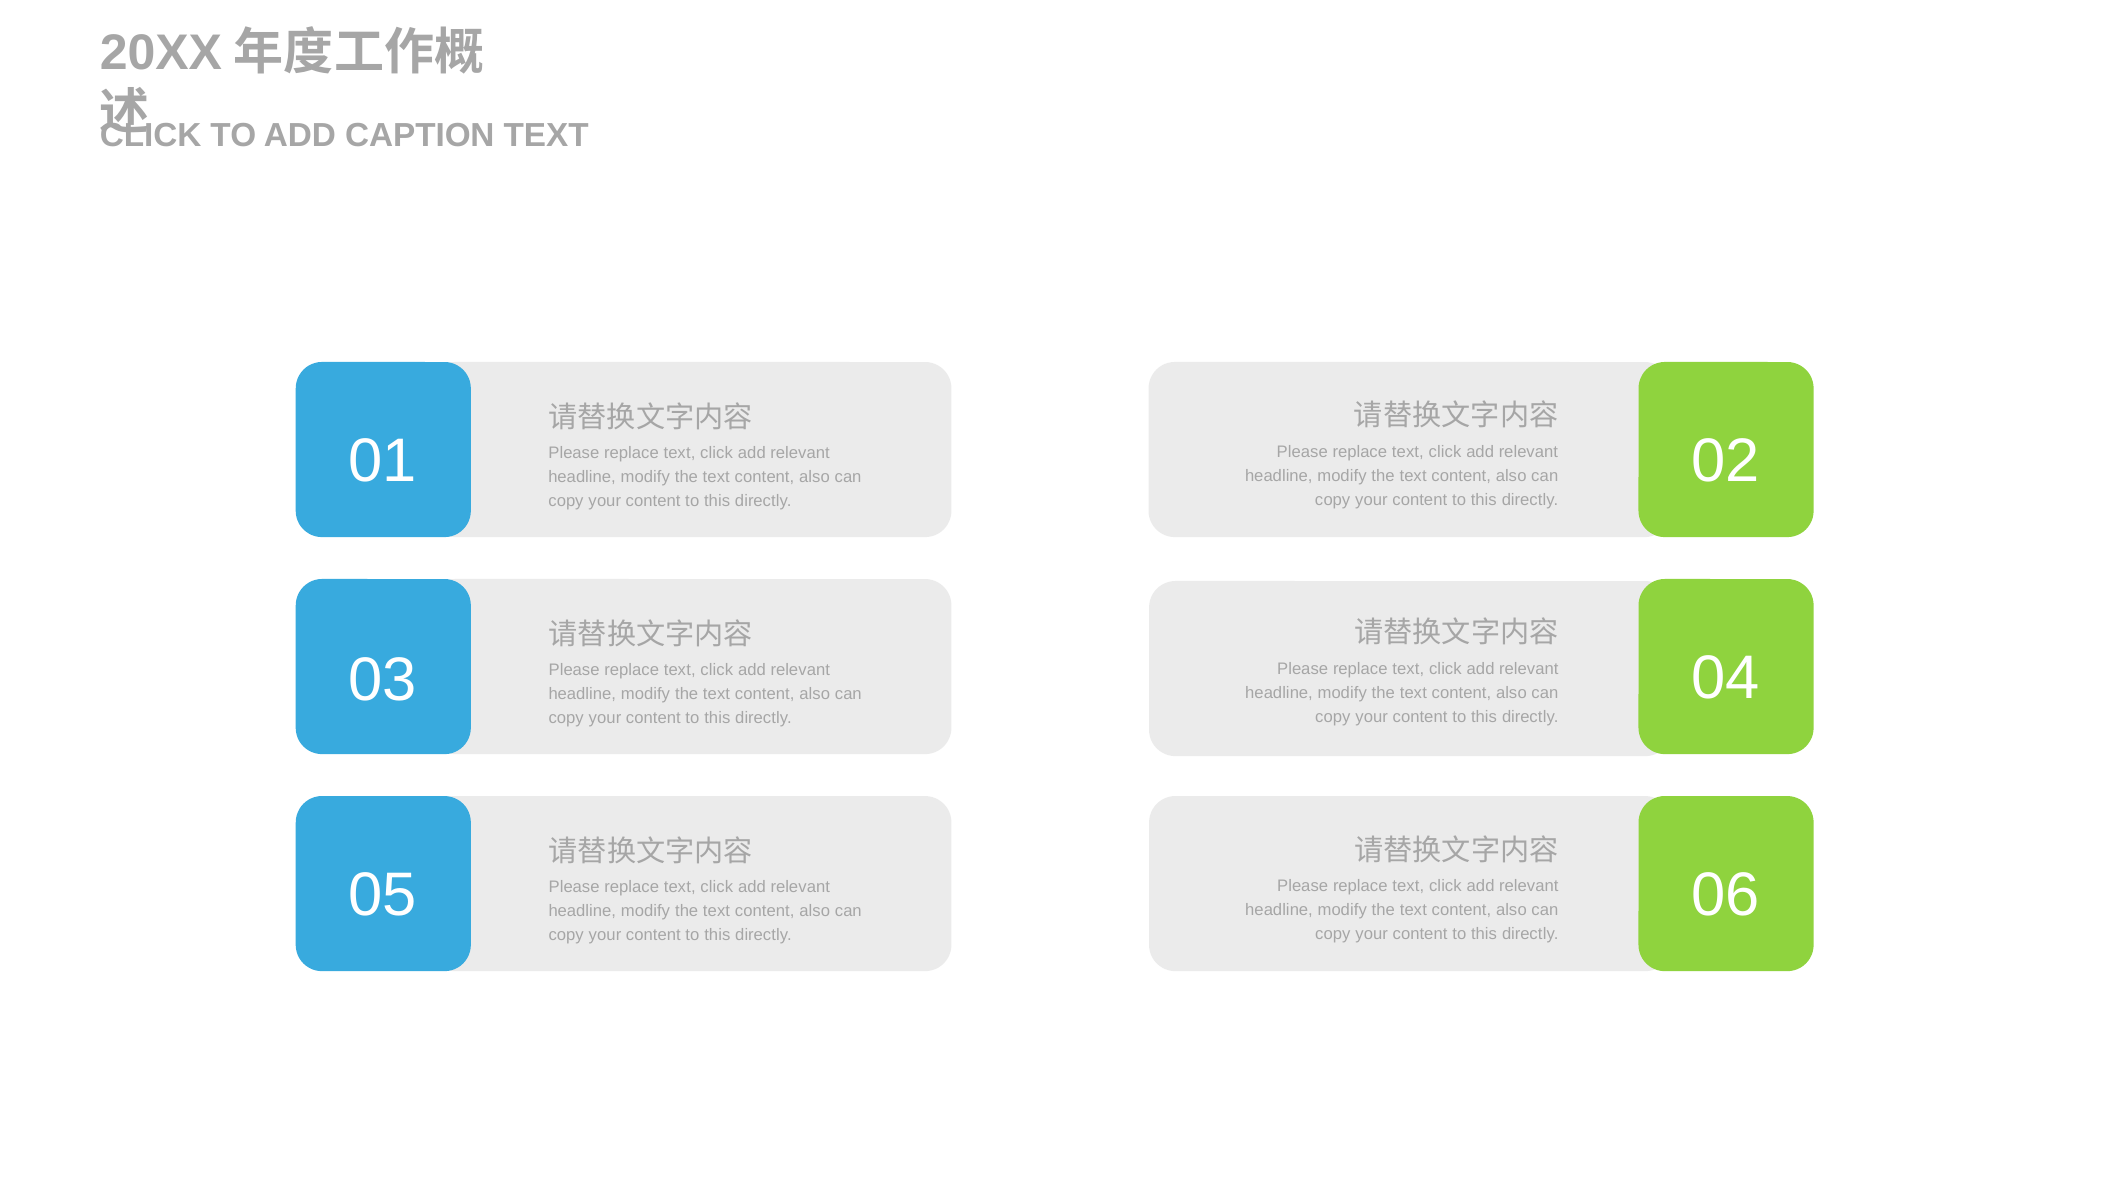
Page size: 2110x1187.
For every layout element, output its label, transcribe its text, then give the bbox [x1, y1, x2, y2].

text_box 20XX年度工作概述 [99, 19, 534, 113]
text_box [295, 361, 1814, 972]
text_box CLICK TO ADD CAPTION TEXT [99, 113, 629, 154]
